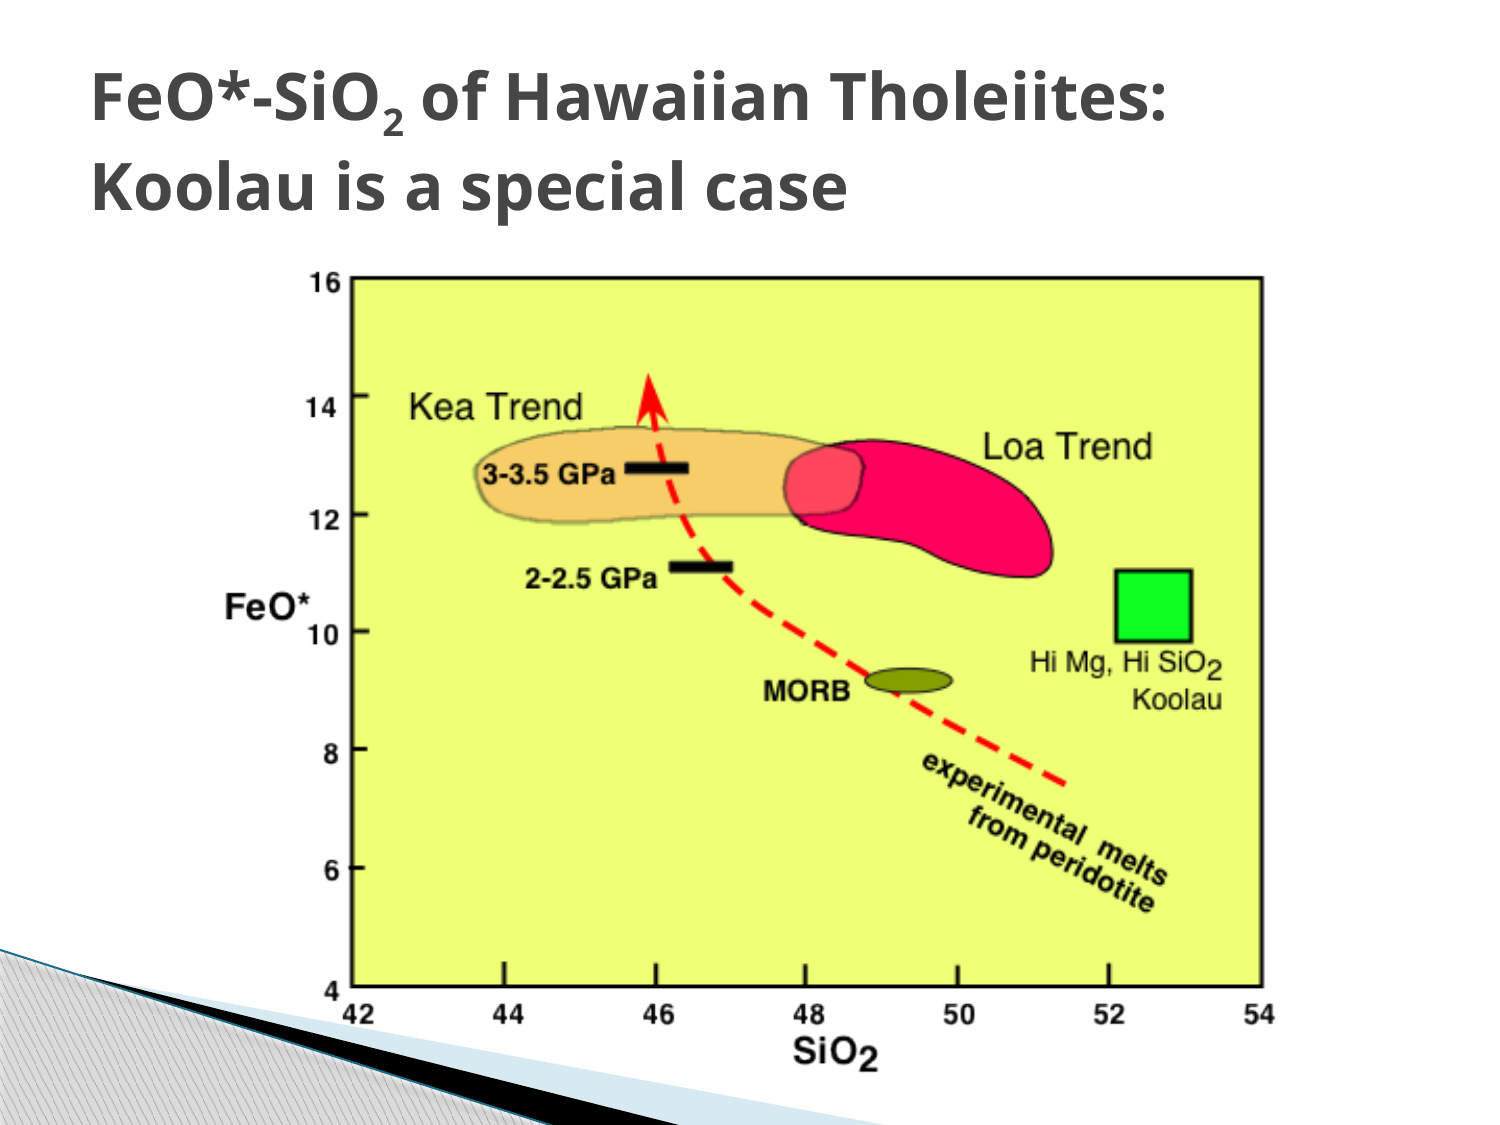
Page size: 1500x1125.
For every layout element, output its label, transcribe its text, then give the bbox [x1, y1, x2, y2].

title FeO*-SiO2 of Hawaiian Tholeiites: Koolau is a special case [75, 45, 1425, 233]
picture [222, 270, 1278, 1082]
